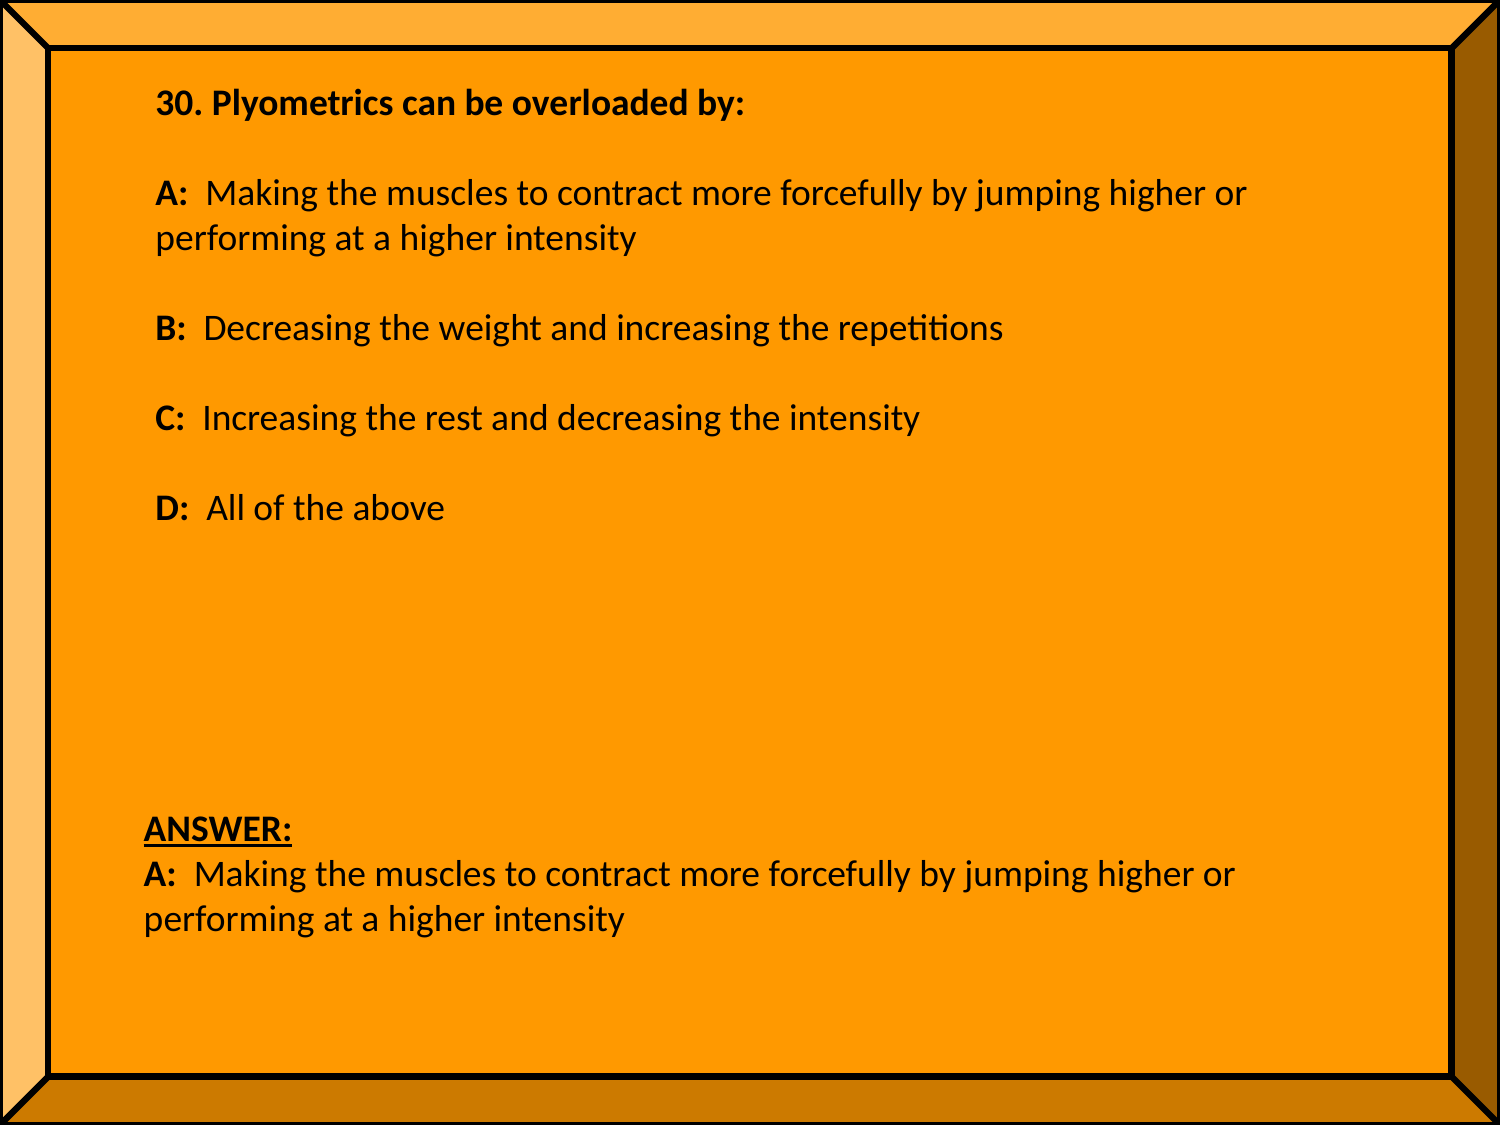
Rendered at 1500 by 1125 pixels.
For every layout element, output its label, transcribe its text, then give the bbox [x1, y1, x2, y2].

text_box ANSWER: A: Making the muscles to contract more forcefully by jumping higher or performing at a higher intensity [128, 796, 1383, 947]
text_box 30. Plyometrics can be overloaded by: A: Making the muscles to contract more forcefully by jumping higher or performing at a higher intensity B: Decreasing the weight and increasing the repetitions C: Increasing the rest and decreasing the intensity D: All of the above [140, 70, 1371, 625]
